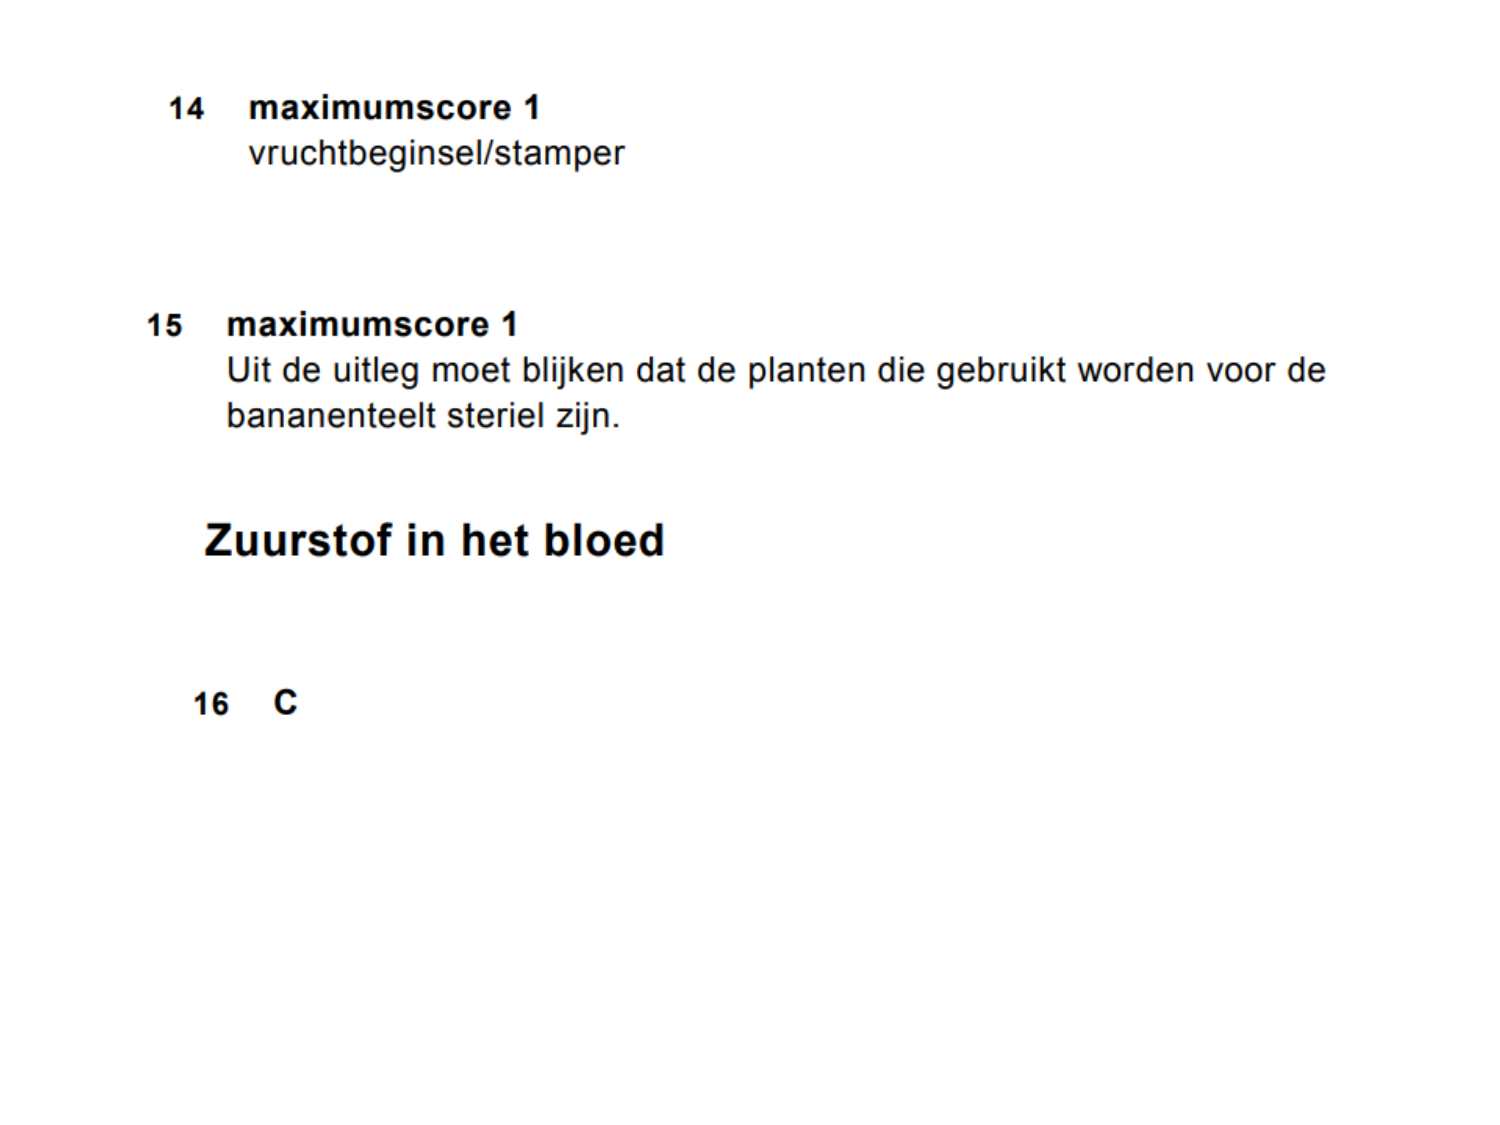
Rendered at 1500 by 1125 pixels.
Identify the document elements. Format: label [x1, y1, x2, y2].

picture [182, 656, 376, 742]
picture [111, 278, 1410, 462]
picture [159, 66, 699, 194]
picture [181, 492, 677, 567]
